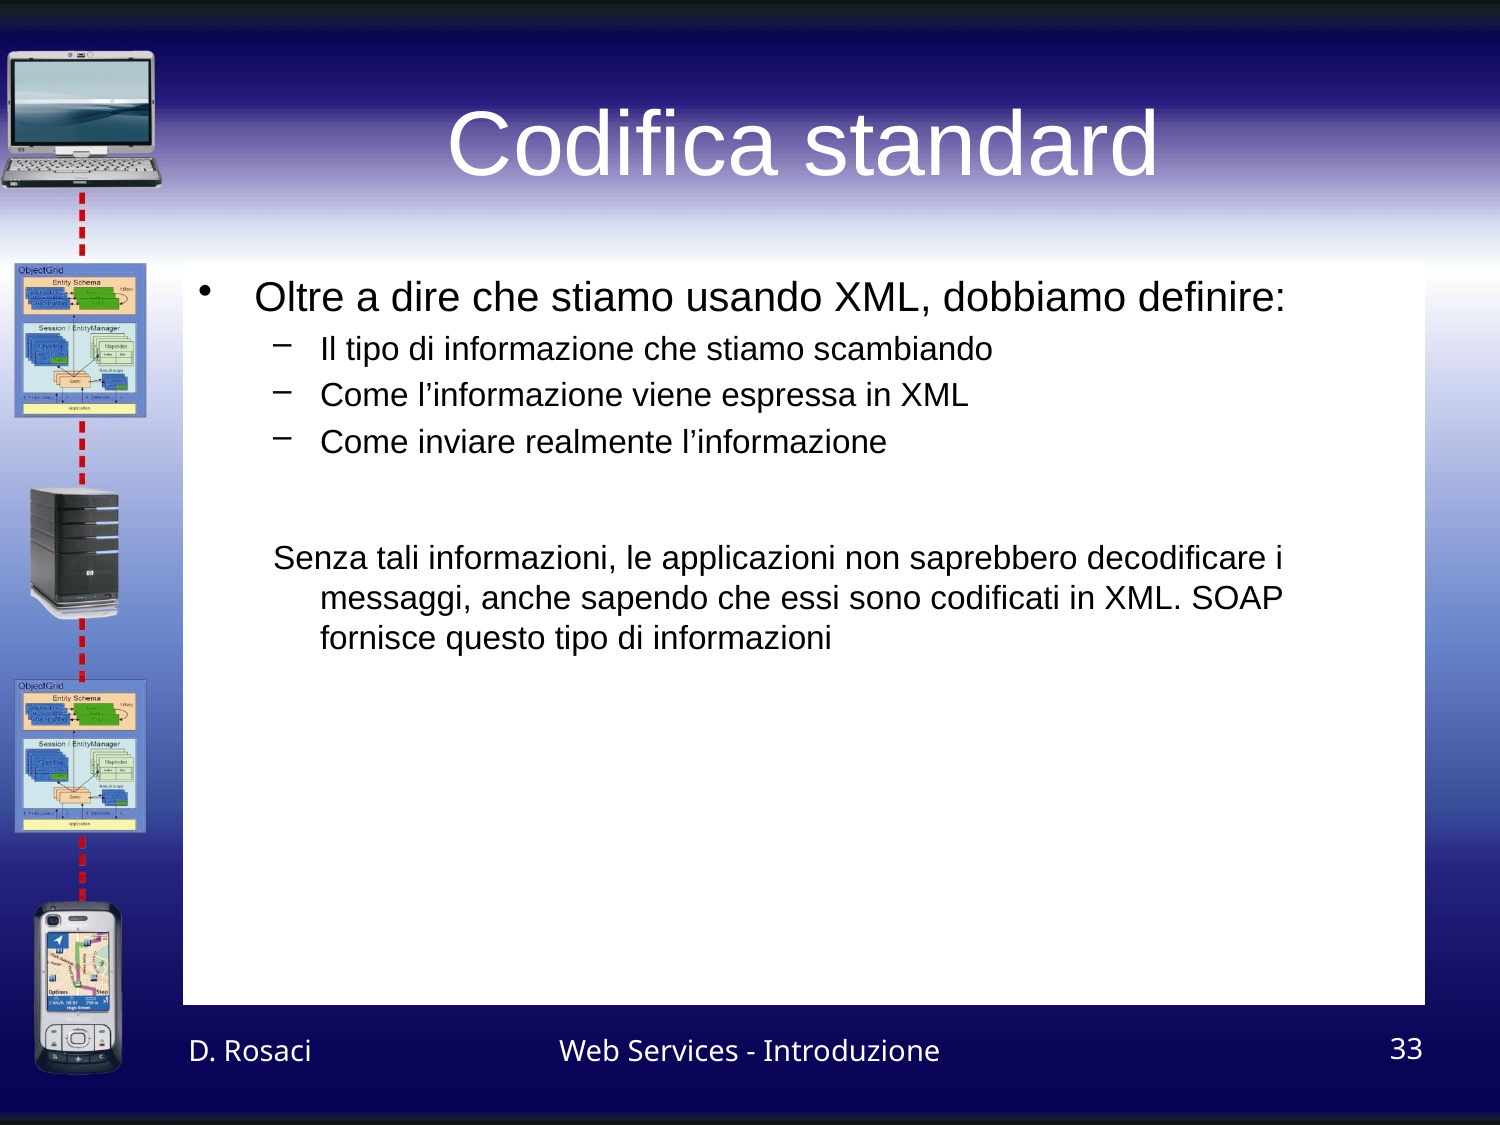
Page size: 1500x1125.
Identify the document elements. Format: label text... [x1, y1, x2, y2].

picture [0, 0, 1500, 1125]
title Codifica standard [182, 44, 1426, 233]
list Oltre a dire che stiamo usando XML, dobbiamo definire: Il tipo di informazione che stiamo scambiando Come l’informazione viene espressa in XML Come inviare realmente l’informazione Senza tali informazioni, le applicazioni non saprebbero decodificare i messaggi, anche sapendo che essi sono codificati in XML. SOAP fornisce questo tipo di informazioni [182, 262, 1426, 1006]
footer Web Services - Introduzione [512, 1024, 988, 1103]
slide_number D. Rosaci [74, 1024, 426, 1103]
